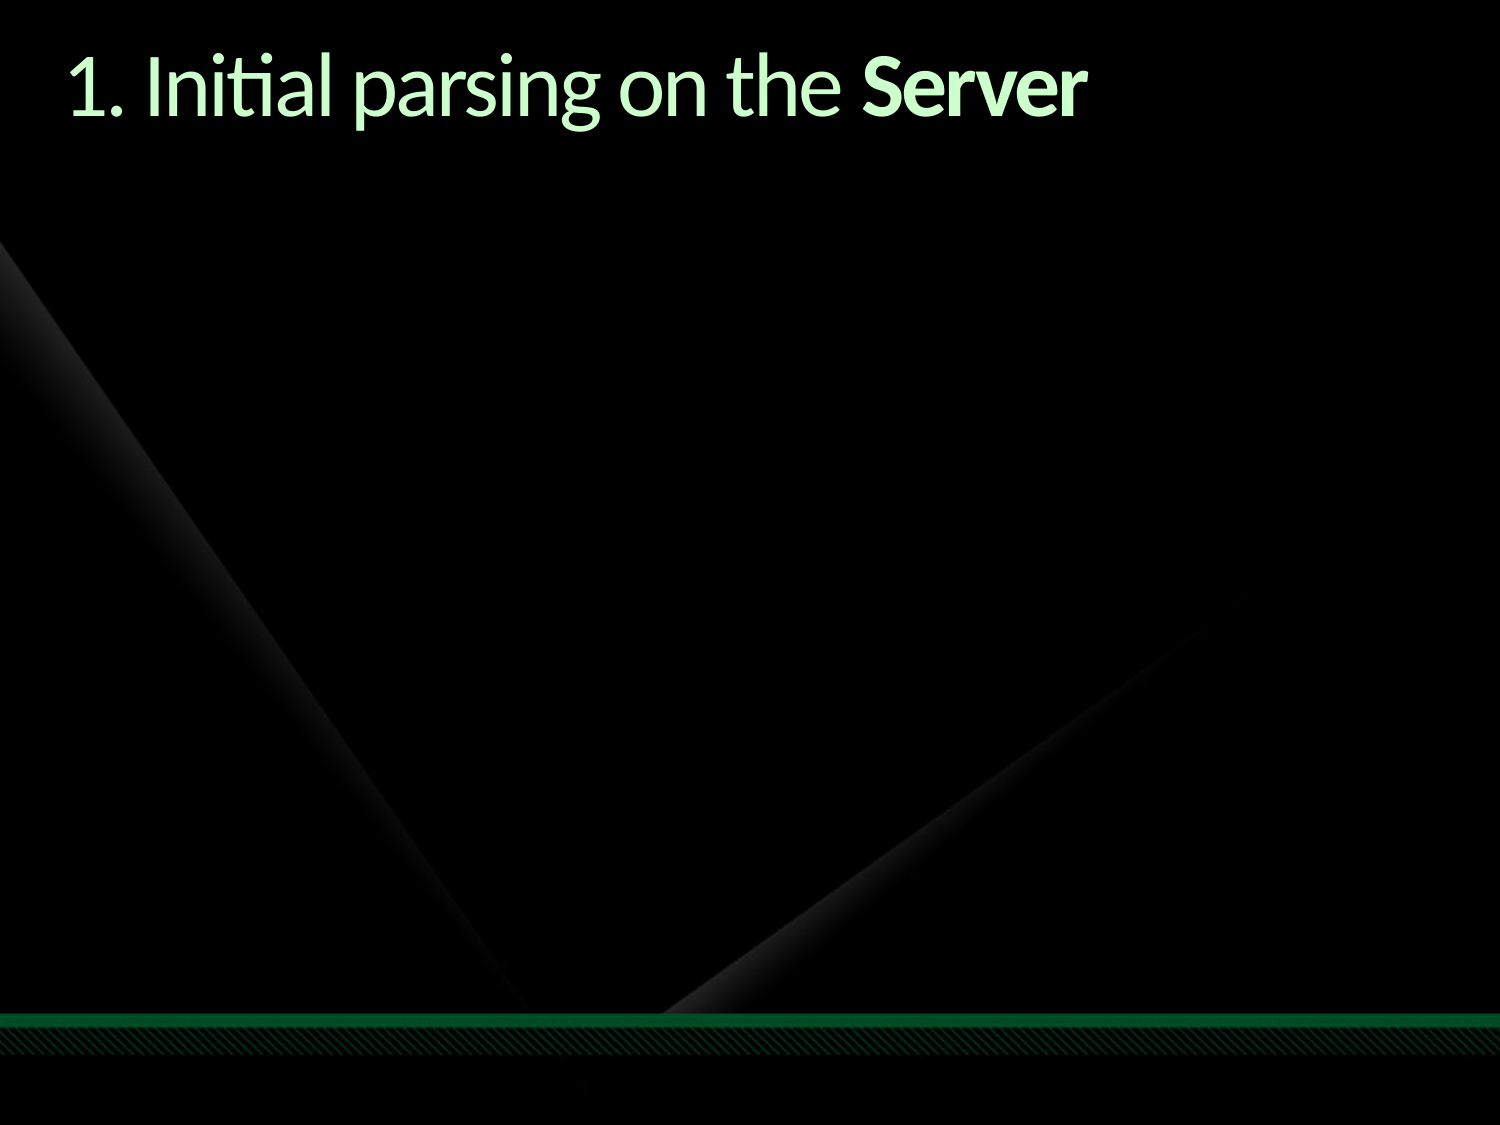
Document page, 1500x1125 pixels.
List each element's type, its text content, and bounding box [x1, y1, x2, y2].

title 1. Initial parsing on the Server [62, 37, 1438, 138]
picture [0, 0, 1500, 1125]
